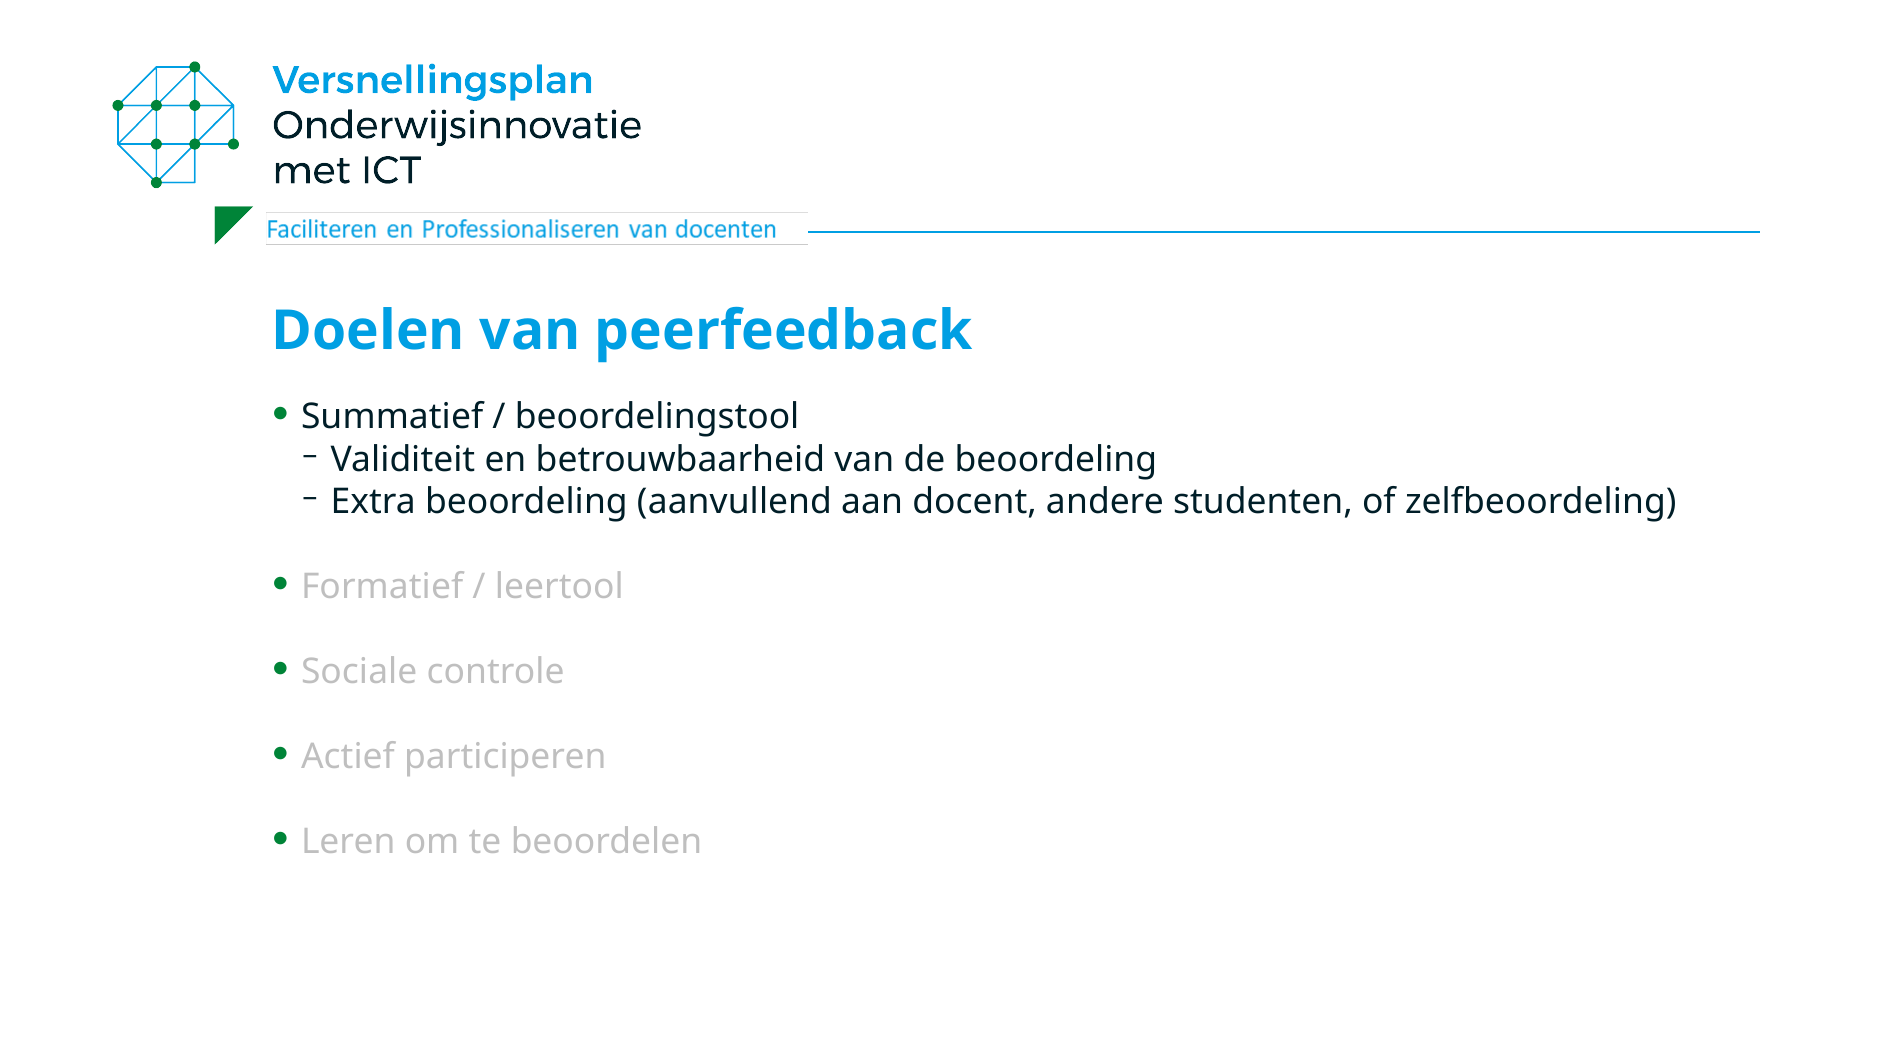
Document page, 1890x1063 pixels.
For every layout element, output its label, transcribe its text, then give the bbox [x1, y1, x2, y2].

picture [0, 0, 808, 261]
list Summatief / beoordelingstool Validiteit en betrouwbaarheid van de beoordeling Extra beoordeling (aanvullend aan docent, andere studenten, of zelfbeoordeling) Formatief / leertool Sociale controle Actief participeren Leren om te beoordelen [271, 393, 1778, 975]
title Doelen van peerfeedback [271, 294, 1469, 356]
